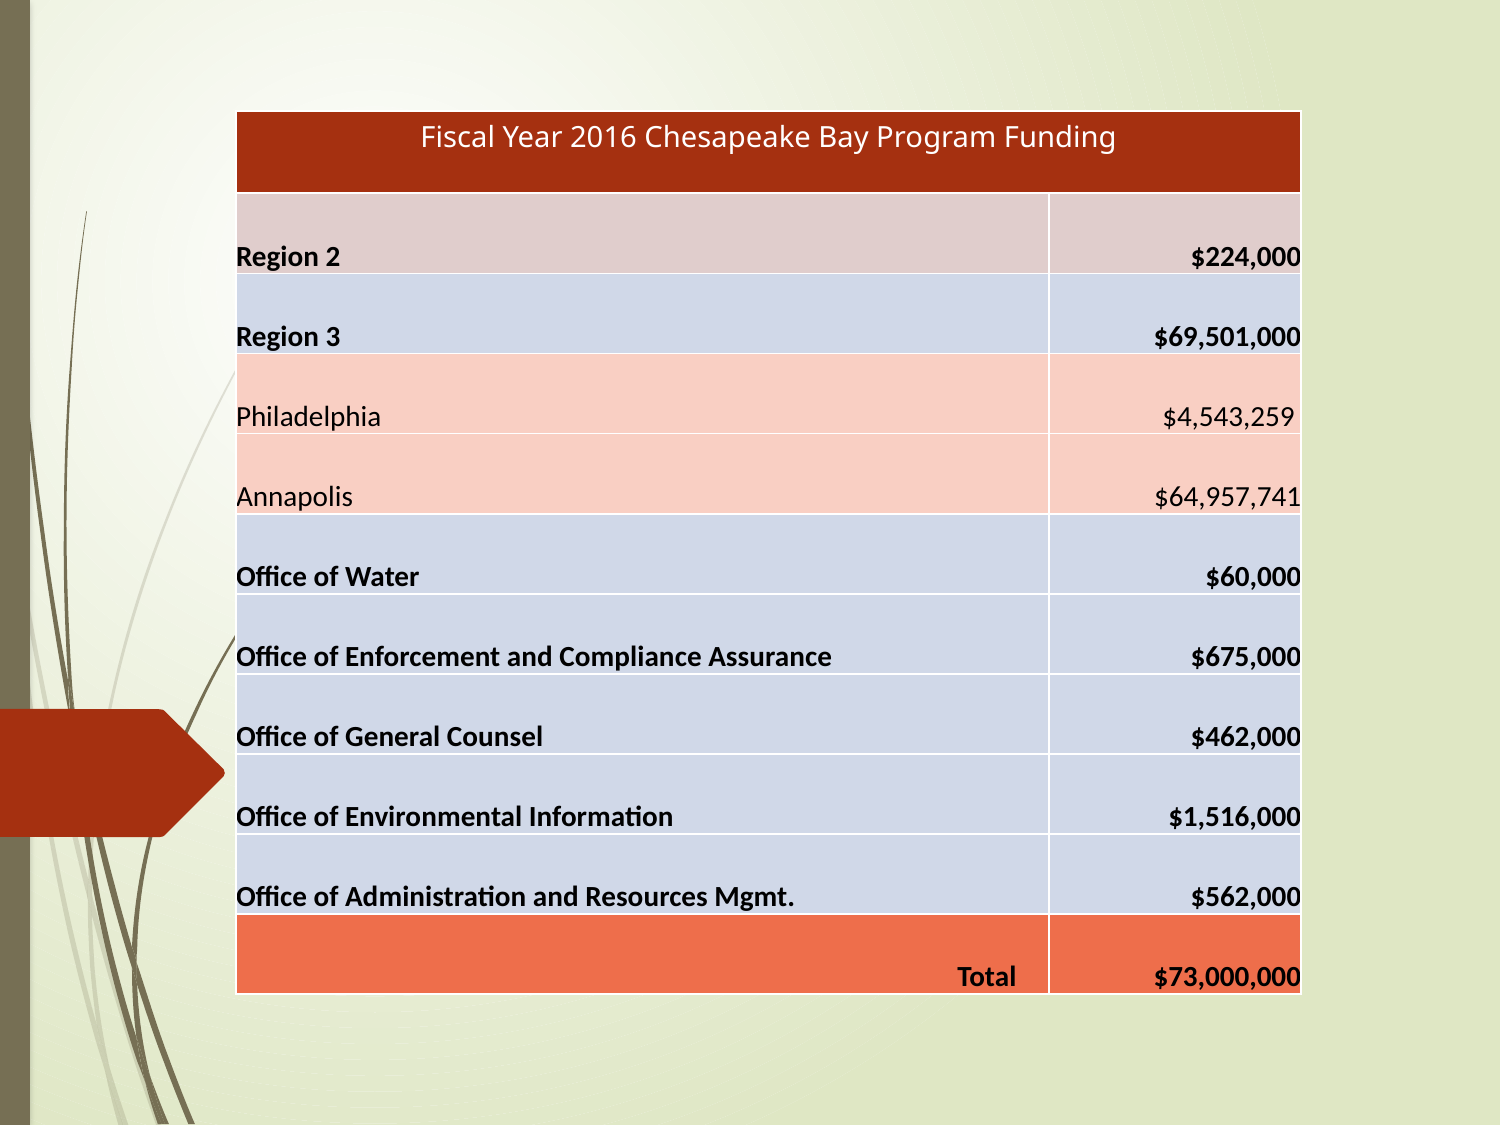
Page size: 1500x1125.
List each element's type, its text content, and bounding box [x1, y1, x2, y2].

table_cell $69,501,000 [1050, 274, 1300, 353]
table_cell $562,000 [1050, 835, 1300, 913]
table_cell $64,957,741 [1050, 434, 1300, 513]
table_cell $73,000,000 [1050, 915, 1300, 993]
table_cell Office of Environmental Information [237, 755, 1048, 833]
table_cell Philadelphia [237, 354, 1048, 433]
table_cell Region 3 [237, 274, 1048, 353]
table_cell Office of Water [237, 515, 1048, 593]
table_cell $675,000 [1050, 595, 1300, 673]
table_cell Region 2 [237, 194, 1048, 273]
table_cell Annapolis [237, 434, 1048, 513]
table_cell Office of Administration and Resources Mgmt. [237, 835, 1048, 913]
table_cell $224,000 [1050, 194, 1300, 273]
table_cell $60,000 [1050, 515, 1300, 593]
table_header Fiscal Year 2016 Chesapeake Bay Program Funding [237, 112, 1300, 192]
table_cell Office of General Counsel [237, 675, 1048, 753]
table_cell $1,516,000 [1050, 755, 1300, 833]
table_cell $462,000 [1050, 675, 1300, 753]
table_cell Total [237, 915, 1048, 993]
table_cell Office of Enforcement and Compliance Assurance [237, 595, 1048, 673]
table_cell $4,543,259 [1050, 354, 1300, 433]
